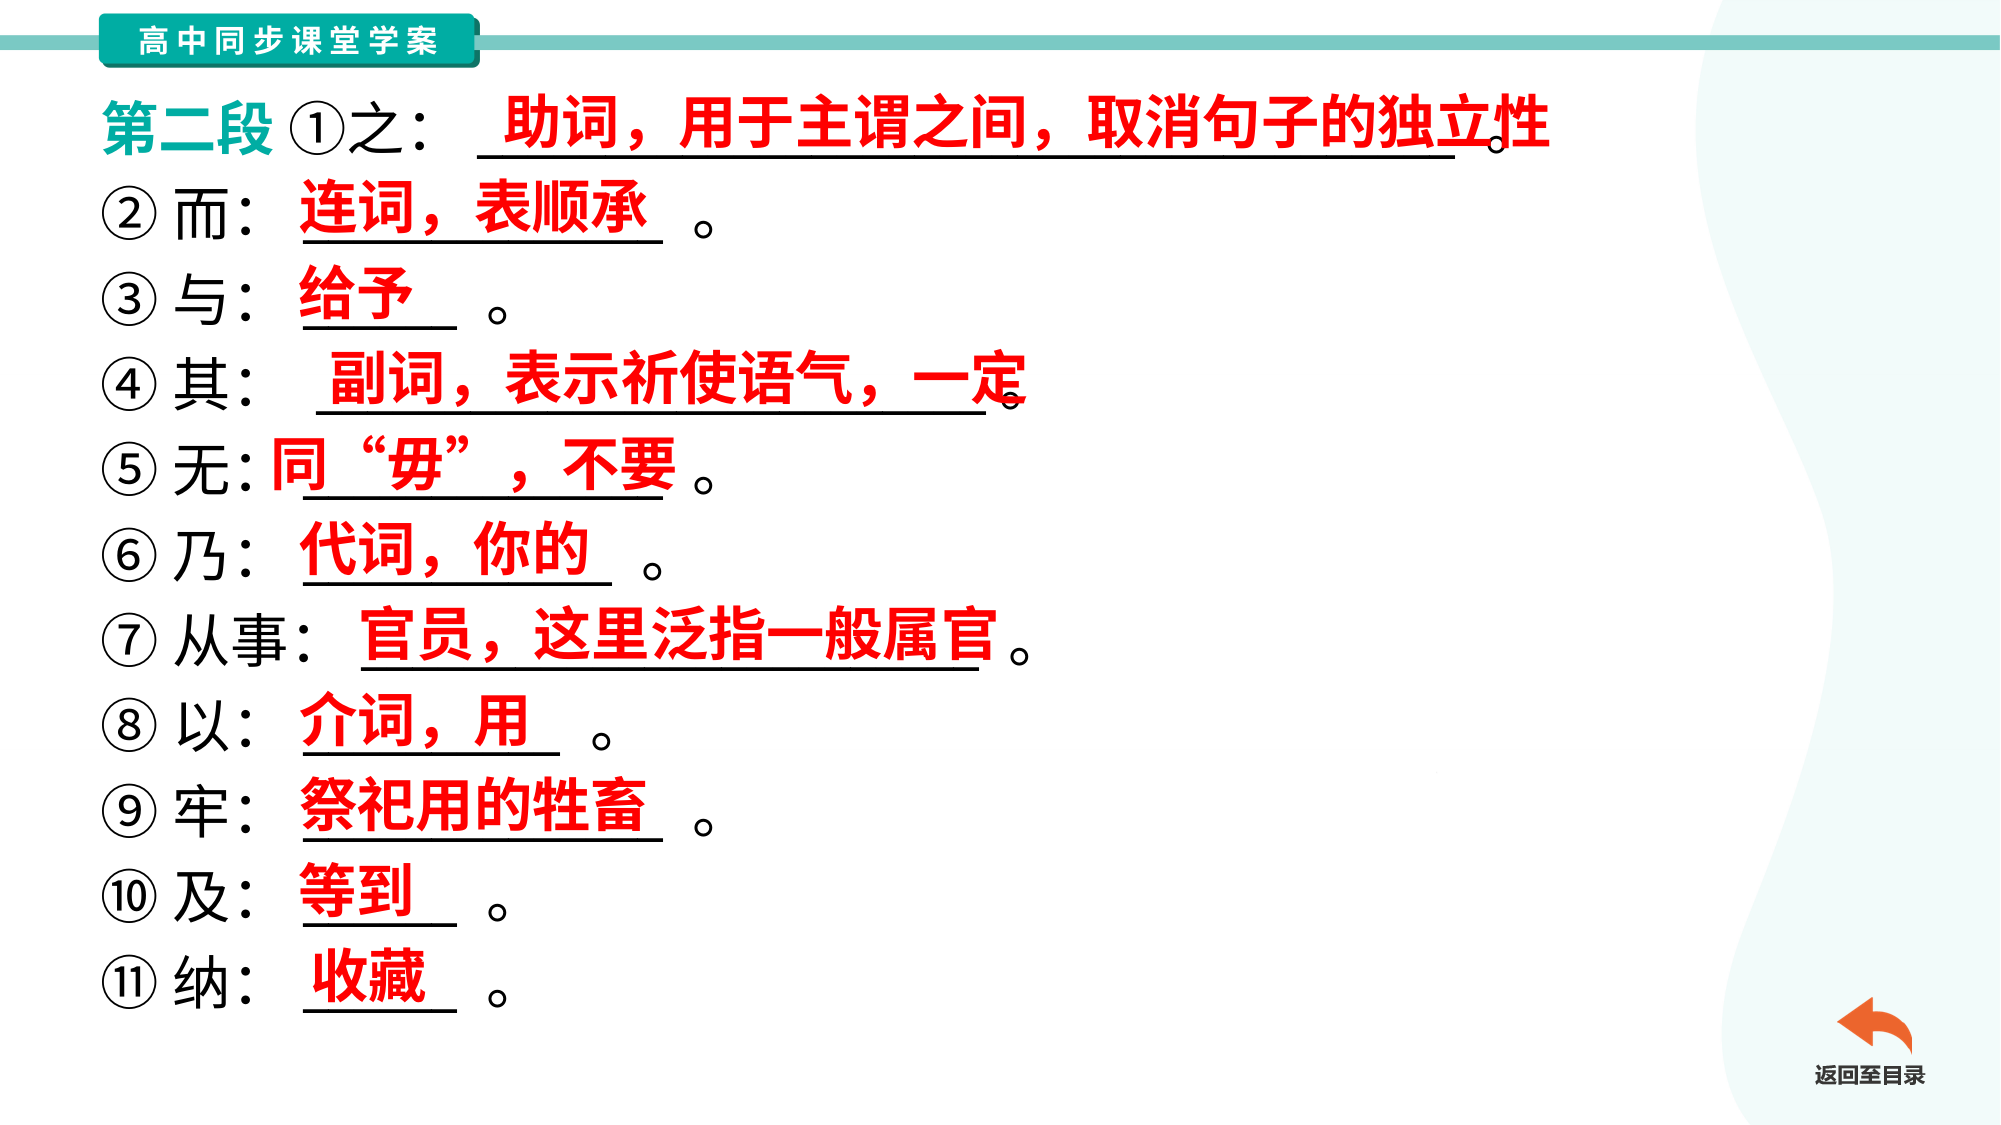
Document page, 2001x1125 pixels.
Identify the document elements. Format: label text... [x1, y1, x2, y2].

text_box 祭祀用的牲畜 [277, 755, 672, 839]
text_box 官员，这里泛指一般属官 [335, 584, 1023, 668]
text_box 介词，用 [277, 669, 554, 753]
text_box 副词，表示祈使语气，一定 [306, 327, 1052, 412]
text_box 第二段 ①之：______________________________________ 。 ②而：______________ 。 ③与：______ 。 ④其： __________________________。 ⑤无：______________ 。 ⑥乃：____________ 。 ⑦从事：________________________ 。 ⑧以：__________ 。 ⑨牢：______________ 。 ⑩及：______ 。 ⑪纳：______ 。 [100, 76, 1899, 1016]
picture [0, 0, 2000, 1125]
text_box 同“毋”，不要 [277, 413, 671, 497]
text_box 连词，表顺承 [277, 157, 672, 241]
text_box 给予 [277, 242, 437, 326]
text_box 代词，你的 [277, 498, 613, 583]
text_box 等到 [277, 840, 437, 924]
text_box 收藏 [288, 925, 449, 1010]
text_box 助词，用于主谓之间，取消句子的独立性 [479, 71, 1577, 155]
